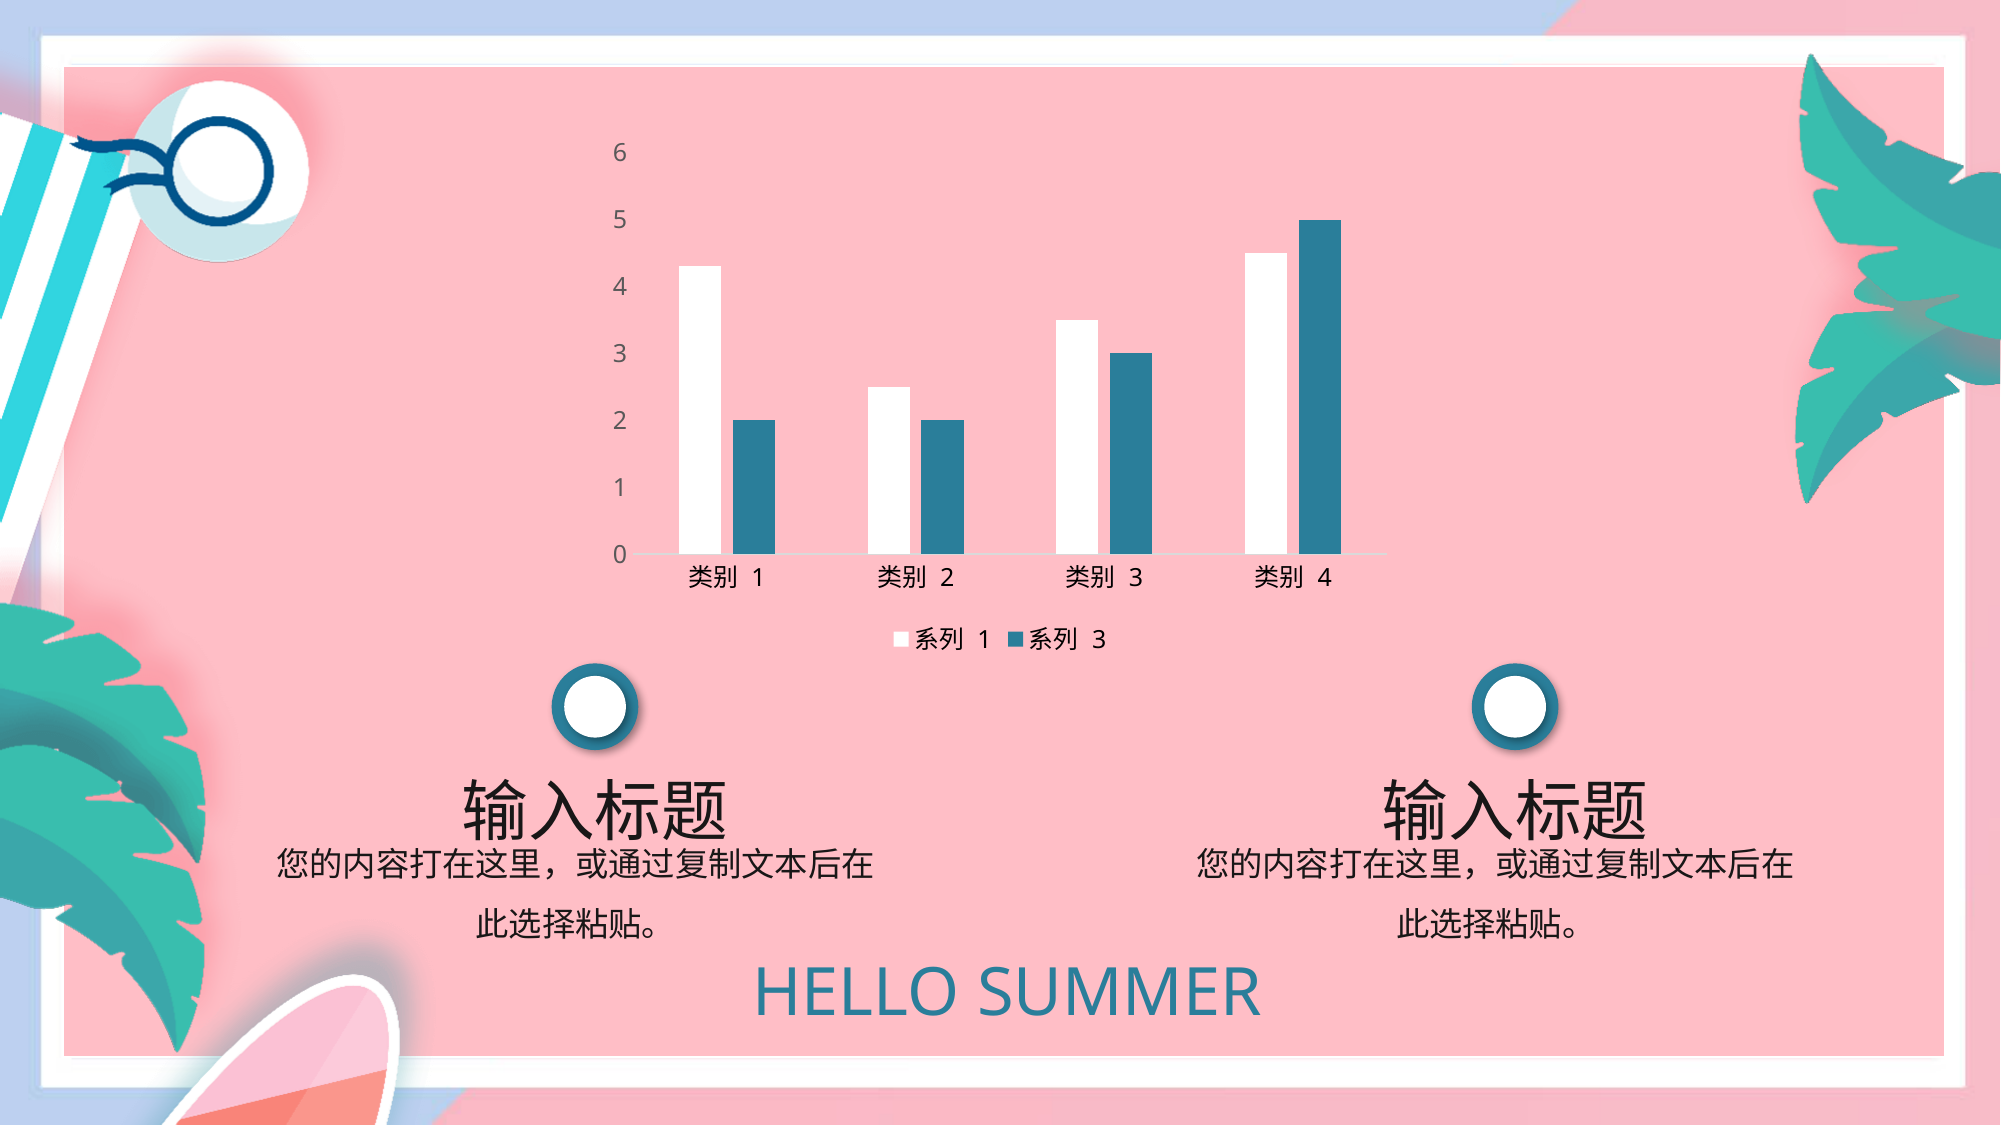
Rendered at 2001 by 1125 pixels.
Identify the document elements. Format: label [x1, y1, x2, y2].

text_box [1174, 663, 1817, 953]
text_box [1650, 0, 2000, 577]
text_box [254, 663, 897, 953]
chart [596, 124, 1404, 663]
picture [0, 28, 449, 1125]
text_box [0, 0, 2000, 1125]
